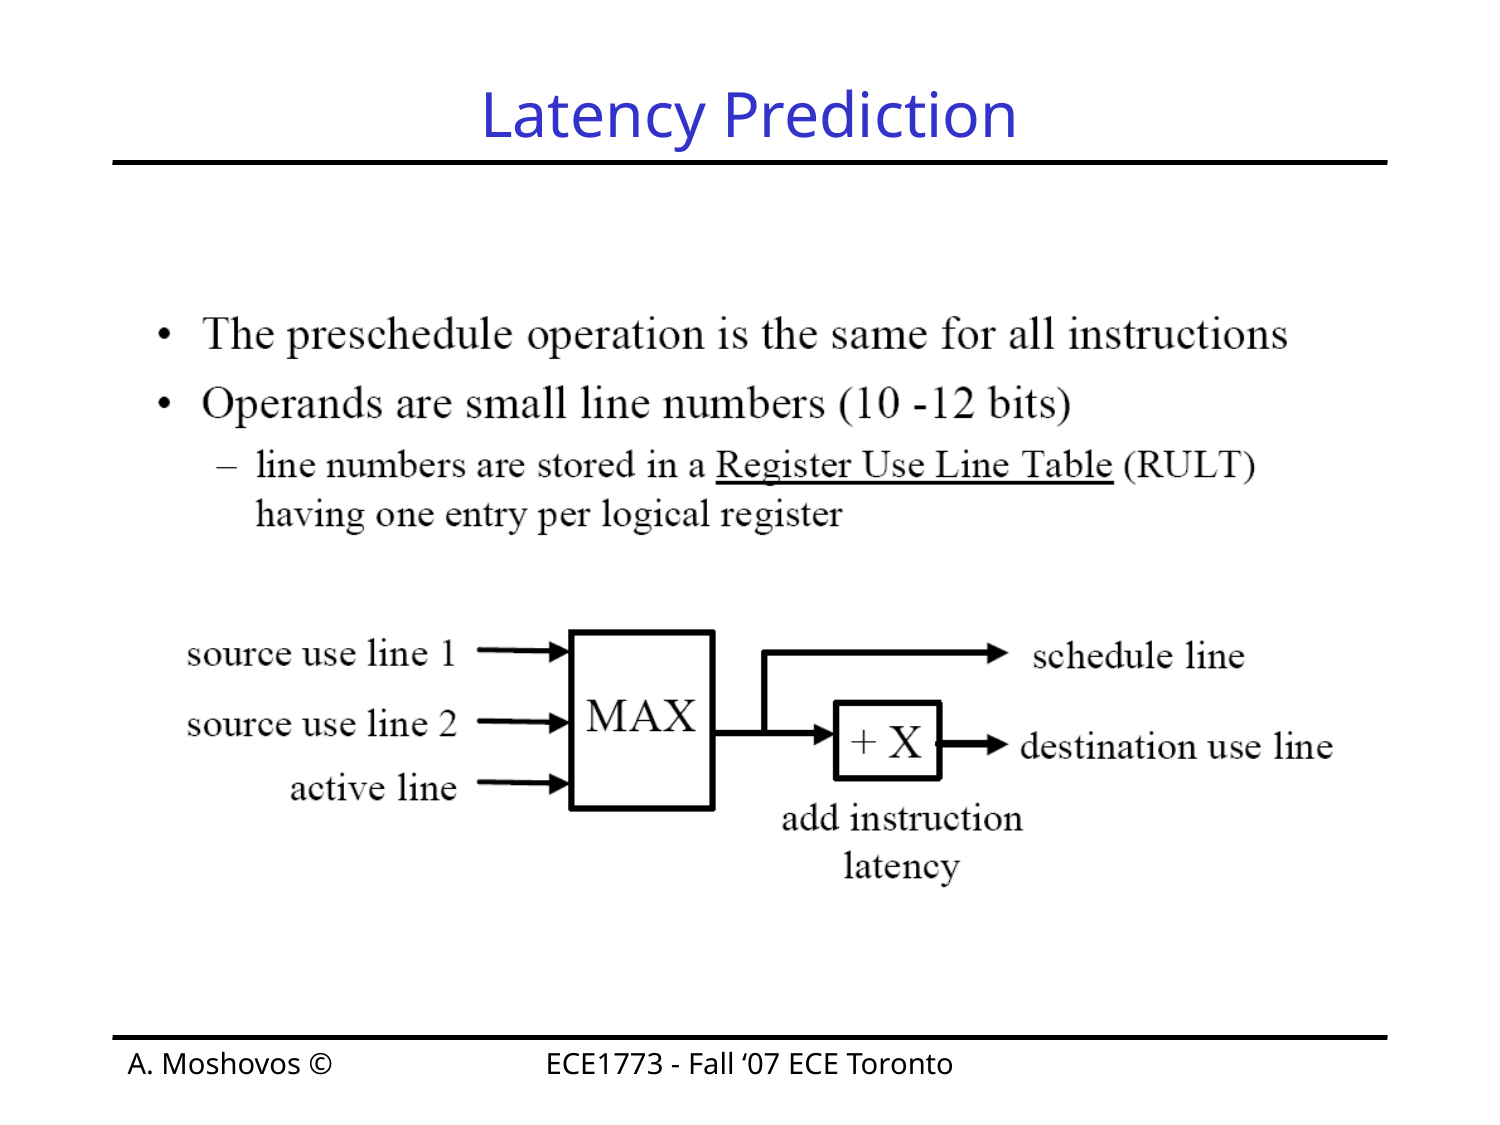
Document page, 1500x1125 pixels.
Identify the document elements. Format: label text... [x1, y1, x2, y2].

slide_number A. Moshovos © [112, 1037, 426, 1101]
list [112, 266, 1388, 934]
title Latency Prediction [112, 62, 1388, 163]
footer ECE1773 - Fall ‘07 ECE Toronto [487, 1037, 1013, 1101]
